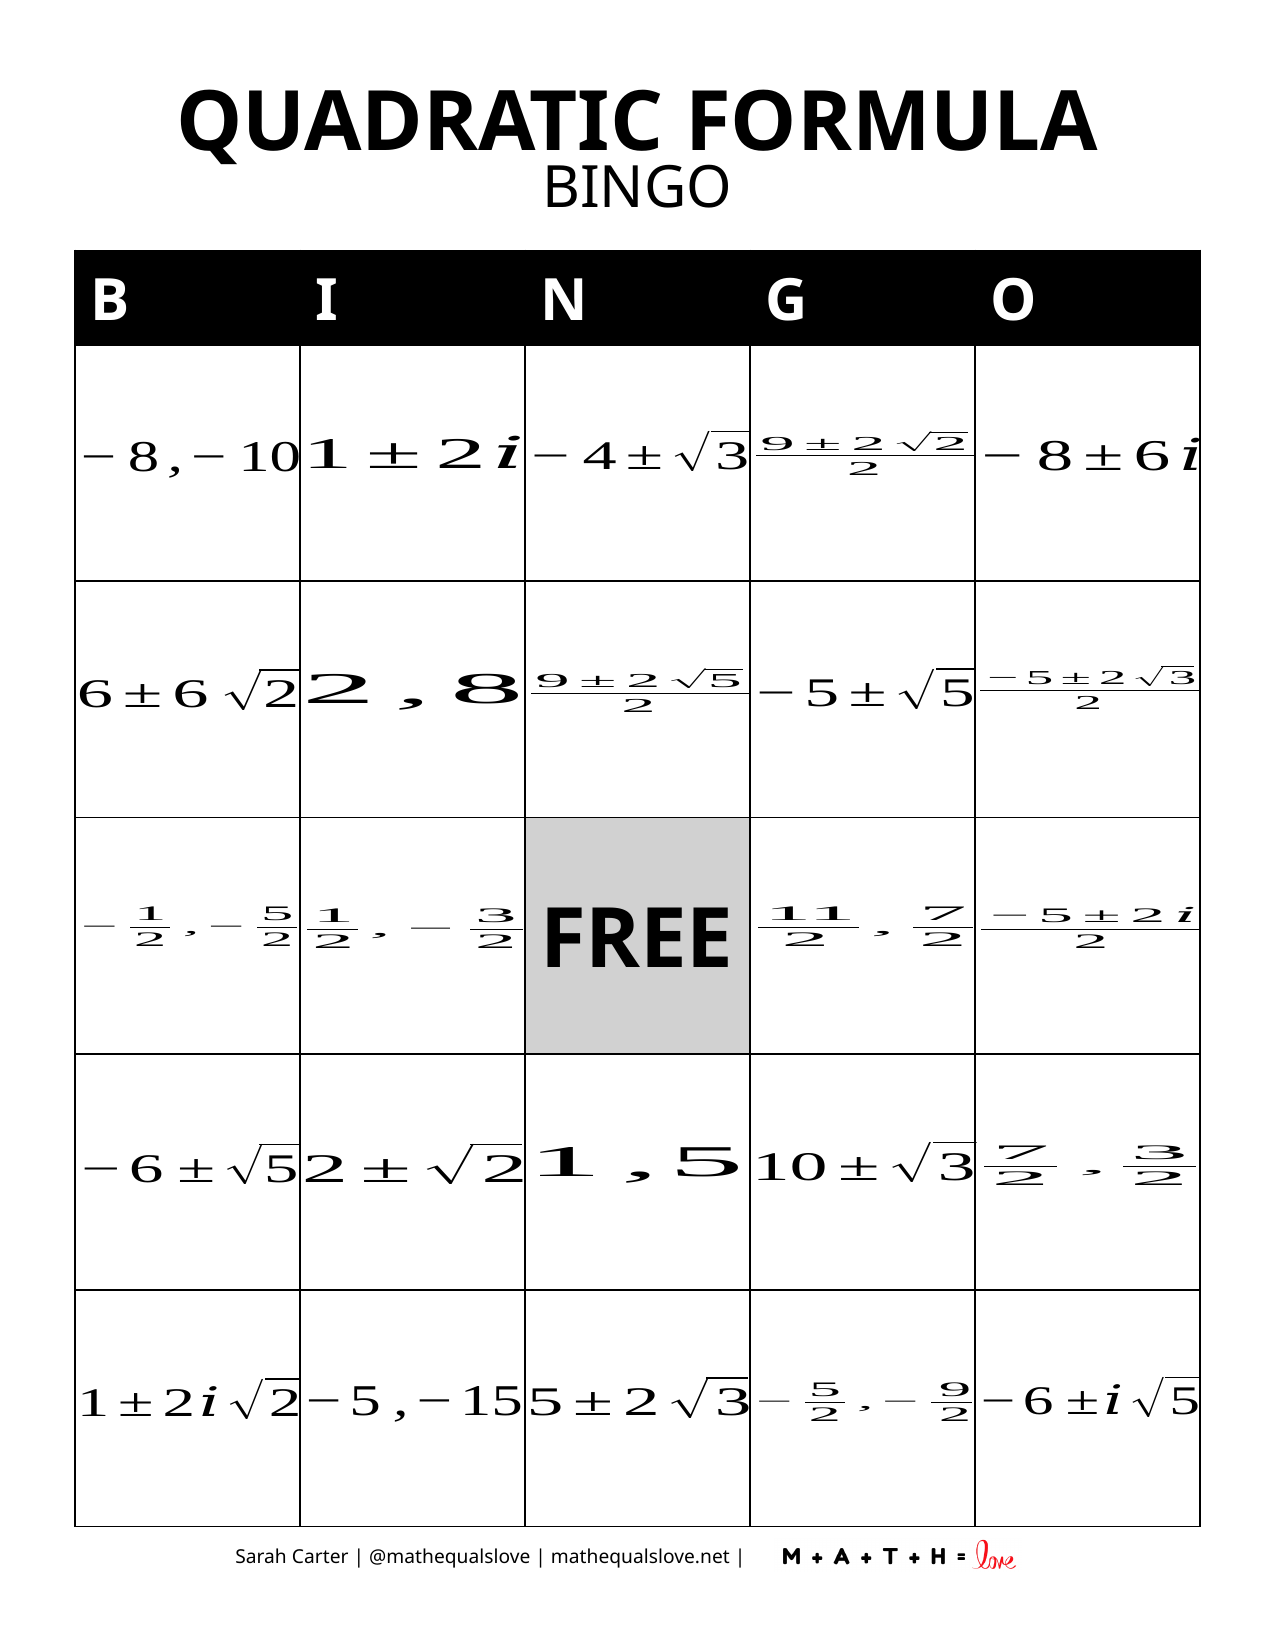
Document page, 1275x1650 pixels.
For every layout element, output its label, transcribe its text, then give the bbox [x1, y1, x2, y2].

table_cell [976, 1055, 1199, 1289]
table_header B [76, 251, 299, 344]
table_header G [751, 251, 974, 344]
table_cell [76, 1055, 299, 1289]
table_cell [751, 346, 974, 580]
table_cell [76, 818, 299, 1053]
table_cell [526, 1291, 749, 1526]
table_cell [301, 1055, 524, 1289]
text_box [220, 1535, 1055, 1576]
table_cell FREE [526, 818, 749, 1053]
table_cell [751, 818, 974, 1053]
table_cell [76, 346, 299, 580]
table_cell [301, 346, 524, 580]
table_cell [976, 582, 1199, 817]
table_cell [976, 1291, 1199, 1526]
table_cell [76, 582, 299, 817]
table_cell [976, 818, 1199, 1053]
table_cell [526, 1055, 749, 1289]
table_cell [751, 1291, 974, 1526]
table_header I [301, 251, 524, 344]
table_cell [976, 346, 1199, 580]
table_header O [976, 251, 1199, 344]
table_cell [76, 1291, 299, 1526]
table_cell [751, 1055, 974, 1289]
table_cell [301, 1291, 524, 1526]
table_cell [751, 582, 974, 817]
table_header N [526, 251, 749, 344]
table_cell [301, 818, 524, 1053]
table_cell [301, 582, 524, 817]
table_cell [526, 582, 749, 817]
text_box BINGO [74, 175, 1200, 226]
text_box QUADRATIC FORMULA [74, 59, 1200, 175]
table_cell [526, 346, 749, 580]
